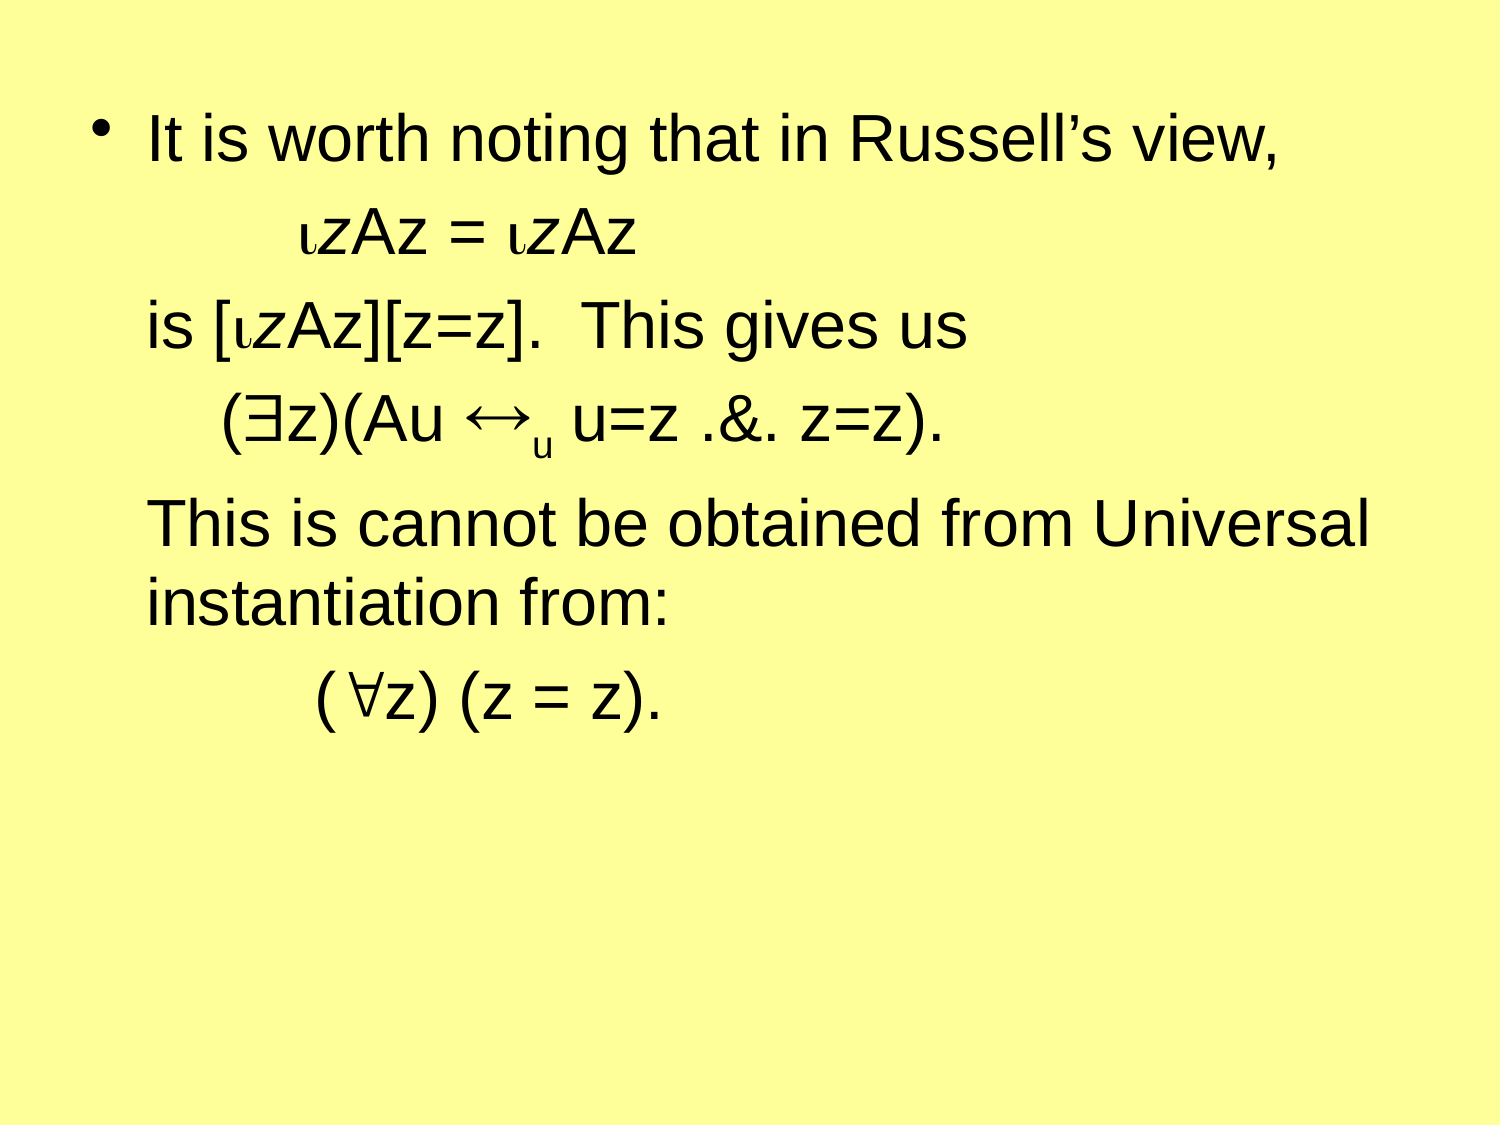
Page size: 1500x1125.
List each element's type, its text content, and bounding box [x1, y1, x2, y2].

list It is worth noting that in Russell’s view, zAz = zAz is [zAz][z=z]. This gives us (z)(Au u u=z .&. z=z). This is cannot be obtained from Universal instantiation from: (z) (z = z). [75, 87, 1425, 1005]
